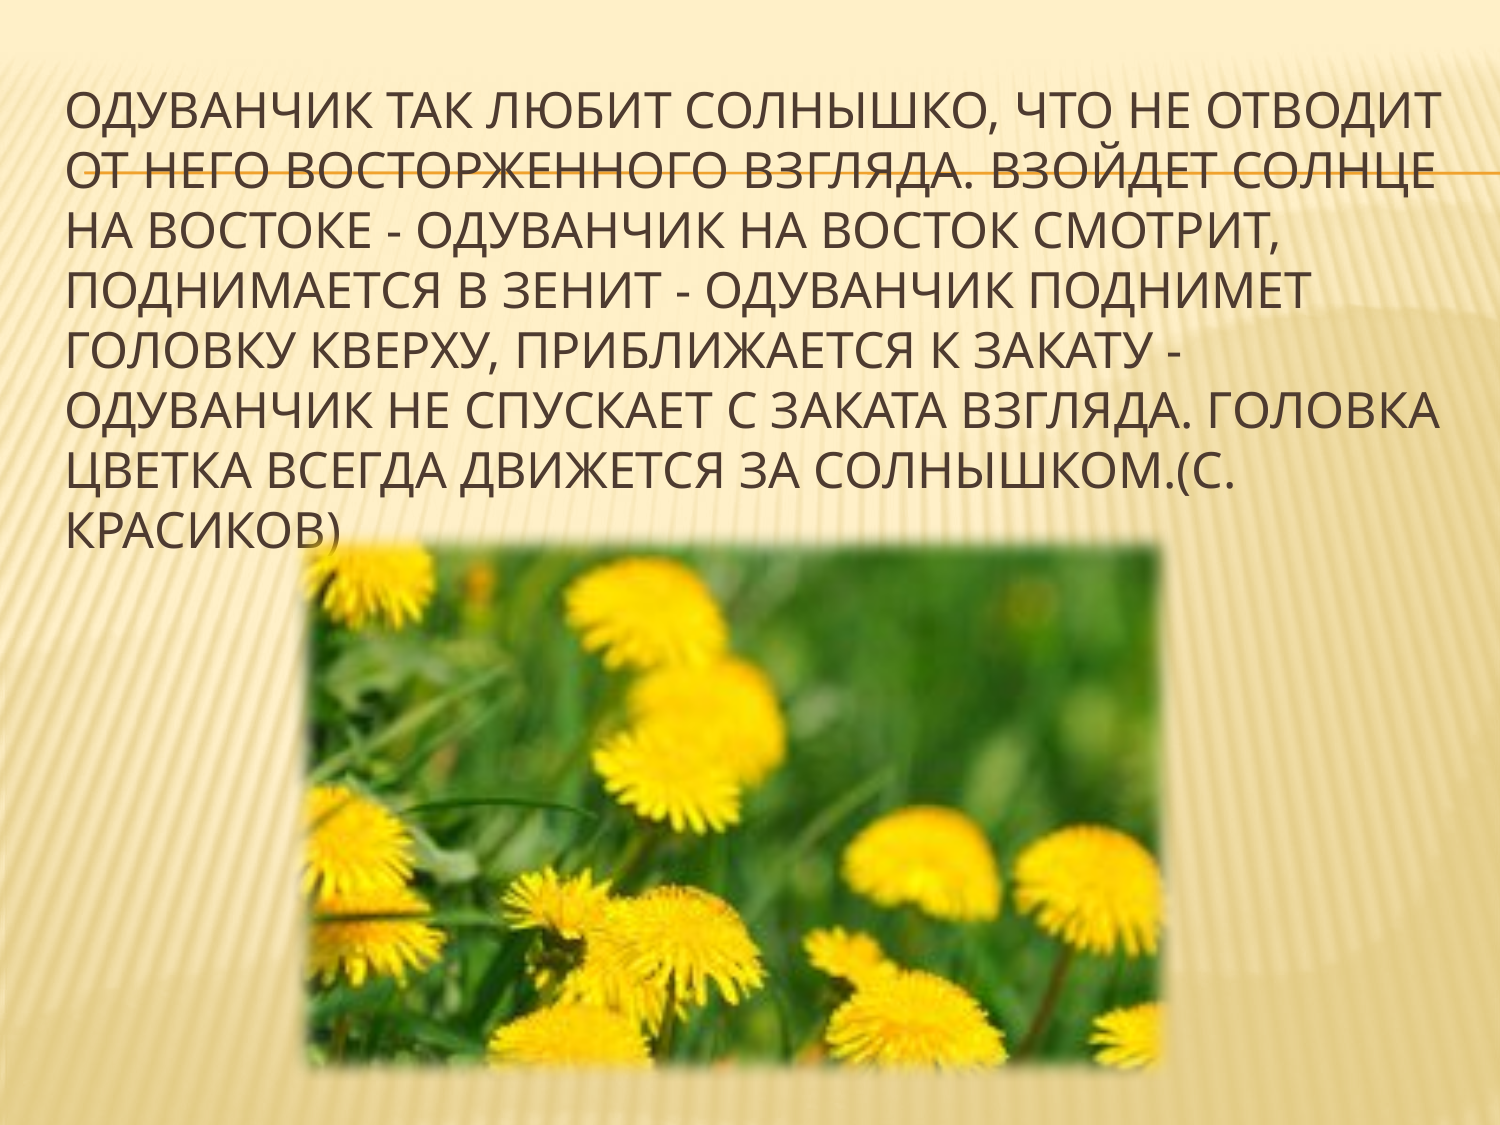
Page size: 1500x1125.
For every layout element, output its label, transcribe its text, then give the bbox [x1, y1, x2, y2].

title Одуванчик так любит солнышко, что не отводит от него восторженного взгляда. Взойдет солнце на востоке - одуванчик на восток смотрит, поднимается в зенит - одуванчик поднимет головку кверху, приближается к закату - одуванчик не спускает с заката взгляда. Головка цветка всегда движется за солнышком.(С. Красиков) [49, 75, 1475, 563]
picture [288, 526, 1177, 1082]
